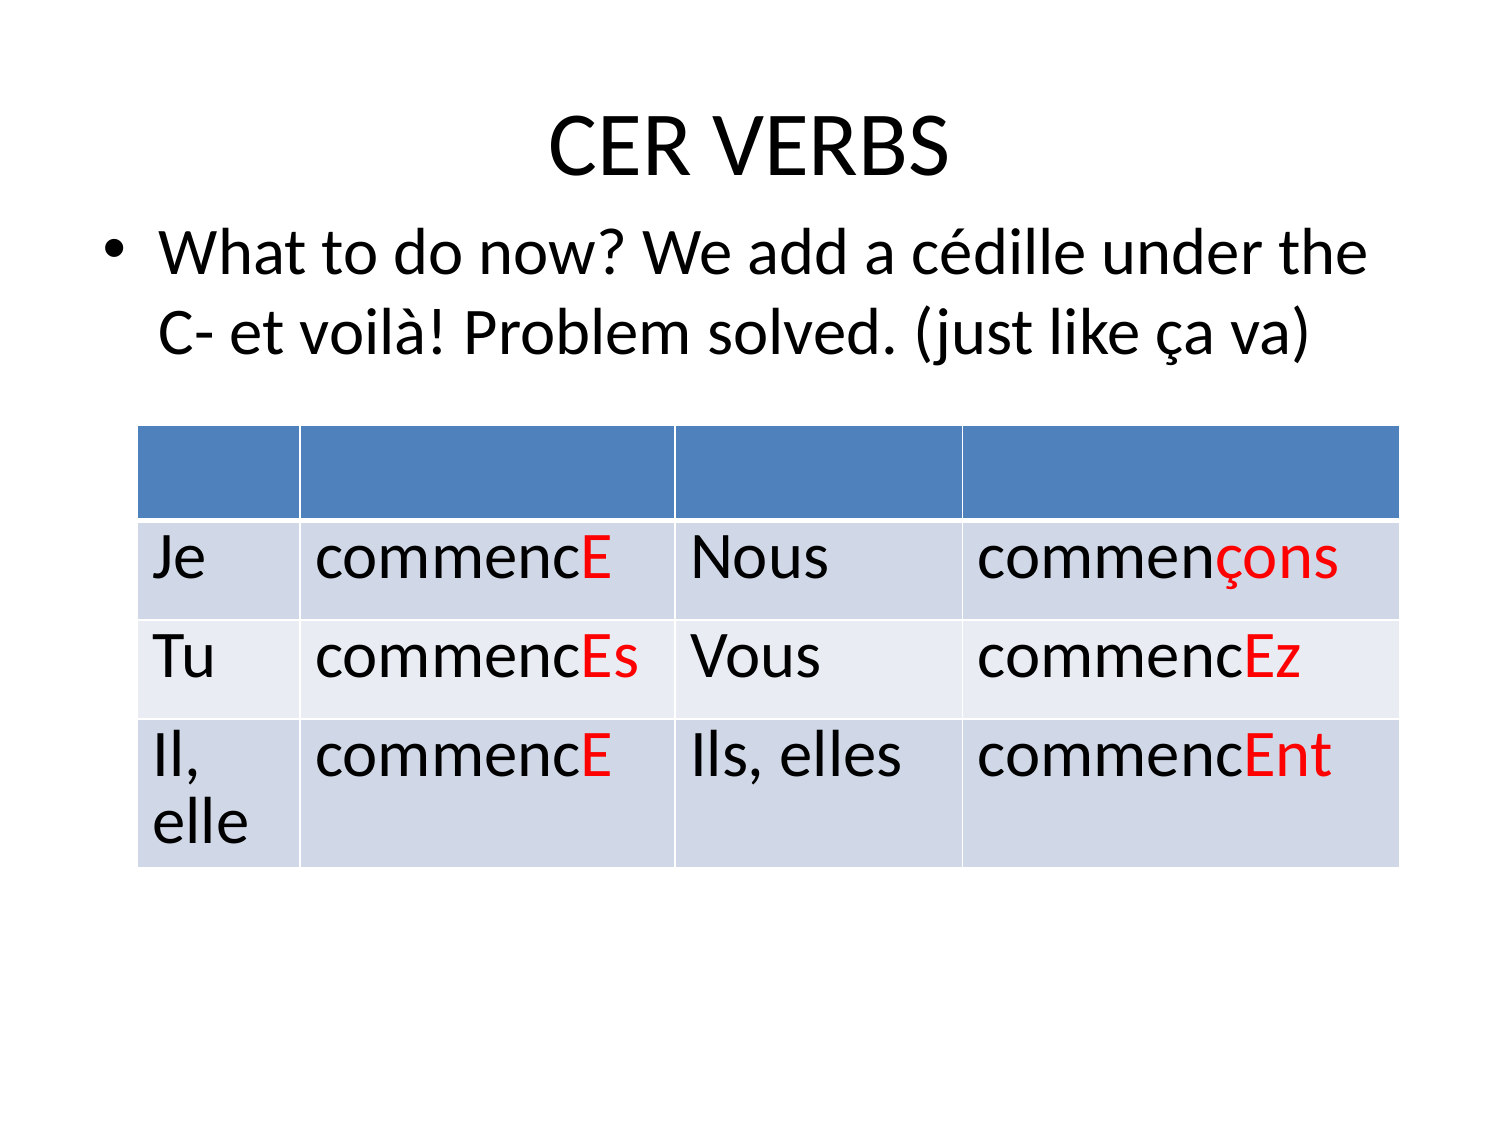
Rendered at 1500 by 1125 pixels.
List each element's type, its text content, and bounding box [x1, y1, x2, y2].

table_cell Tu [138, 621, 299, 718]
table_cell Ils, elles [676, 720, 962, 867]
table_cell commencEnt [963, 720, 1399, 867]
table_header [138, 426, 299, 518]
table_cell Il, elle [138, 720, 299, 867]
title CER VERBS [75, 45, 1425, 233]
table_cell Nous [676, 523, 962, 619]
table_cell commençons [963, 523, 1399, 619]
table_cell commencEz [963, 621, 1399, 718]
table_header [676, 426, 962, 518]
table_cell commencEs [301, 621, 674, 718]
table_cell commencE [301, 523, 674, 619]
table_cell Vous [676, 621, 962, 718]
table_header [963, 426, 1399, 518]
table_cell commencE [301, 720, 674, 867]
table_cell Je [138, 523, 299, 619]
list What to do now? We add a cédille under the C- et voilà! Problem solved. (just like ça va) [87, 200, 1438, 1000]
table_header [301, 426, 674, 518]
